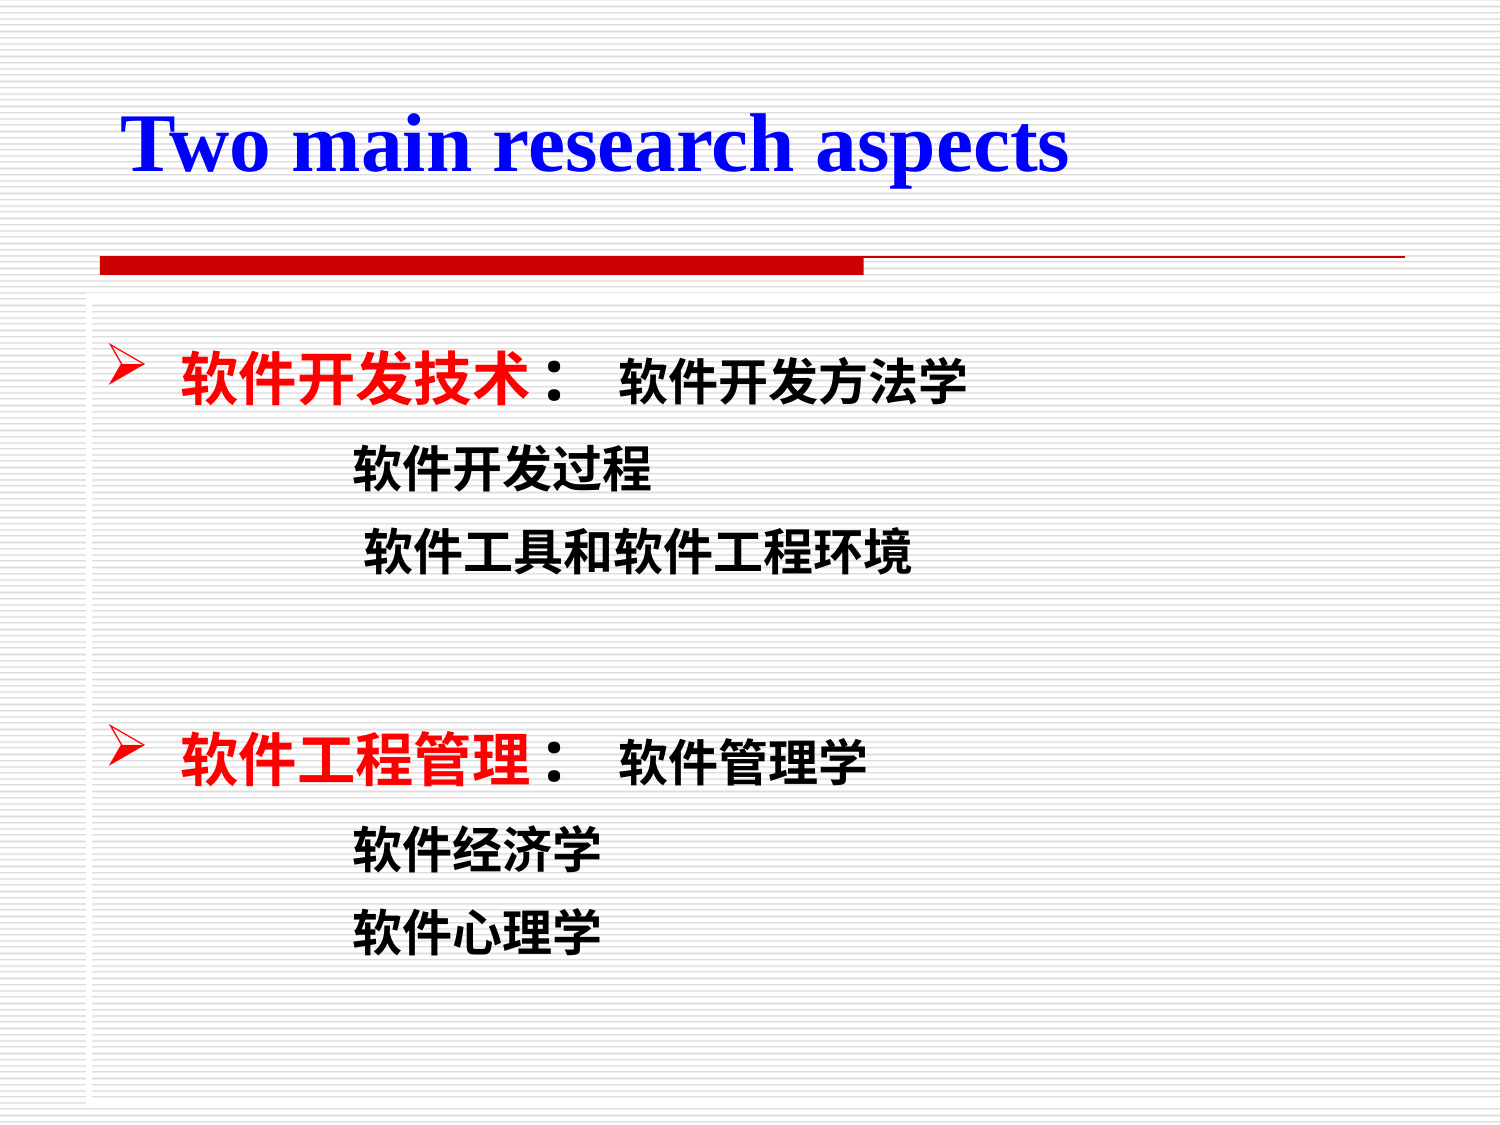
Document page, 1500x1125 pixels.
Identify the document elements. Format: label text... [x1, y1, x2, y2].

picture [0, 0, 1500, 1125]
text_box 软件开发技术: 软件开发方法学 软件开发过程 软件工具和软件工程环境 软件工程管理: 软件管理学 软件经济学 软件心理学 [88, 296, 1500, 1102]
text_box Two main research aspects [105, 60, 1087, 196]
